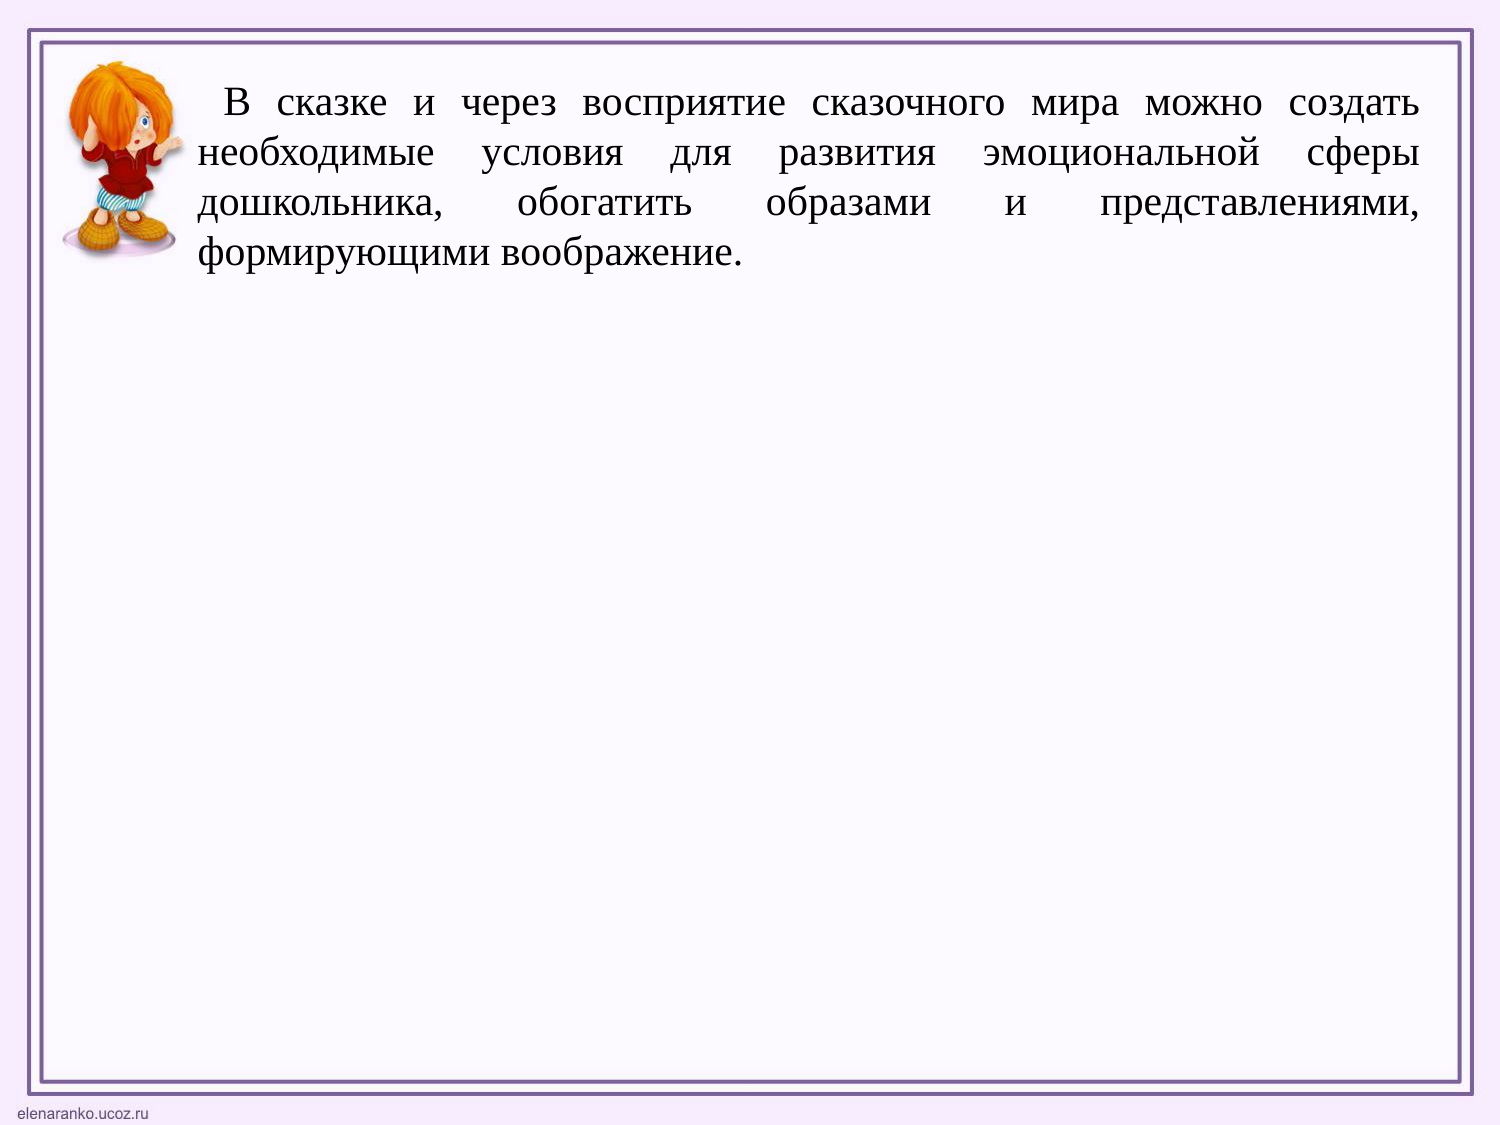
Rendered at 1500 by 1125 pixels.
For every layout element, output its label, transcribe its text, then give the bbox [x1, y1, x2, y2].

text_box В сказке и через восприятие сказочного мира можно создать необходимые условия для развития эмоциональной сферы дошкольника, обогатить образами и представлениями, формирующими воображение. [182, 66, 1435, 282]
picture [0, 0, 1500, 1125]
